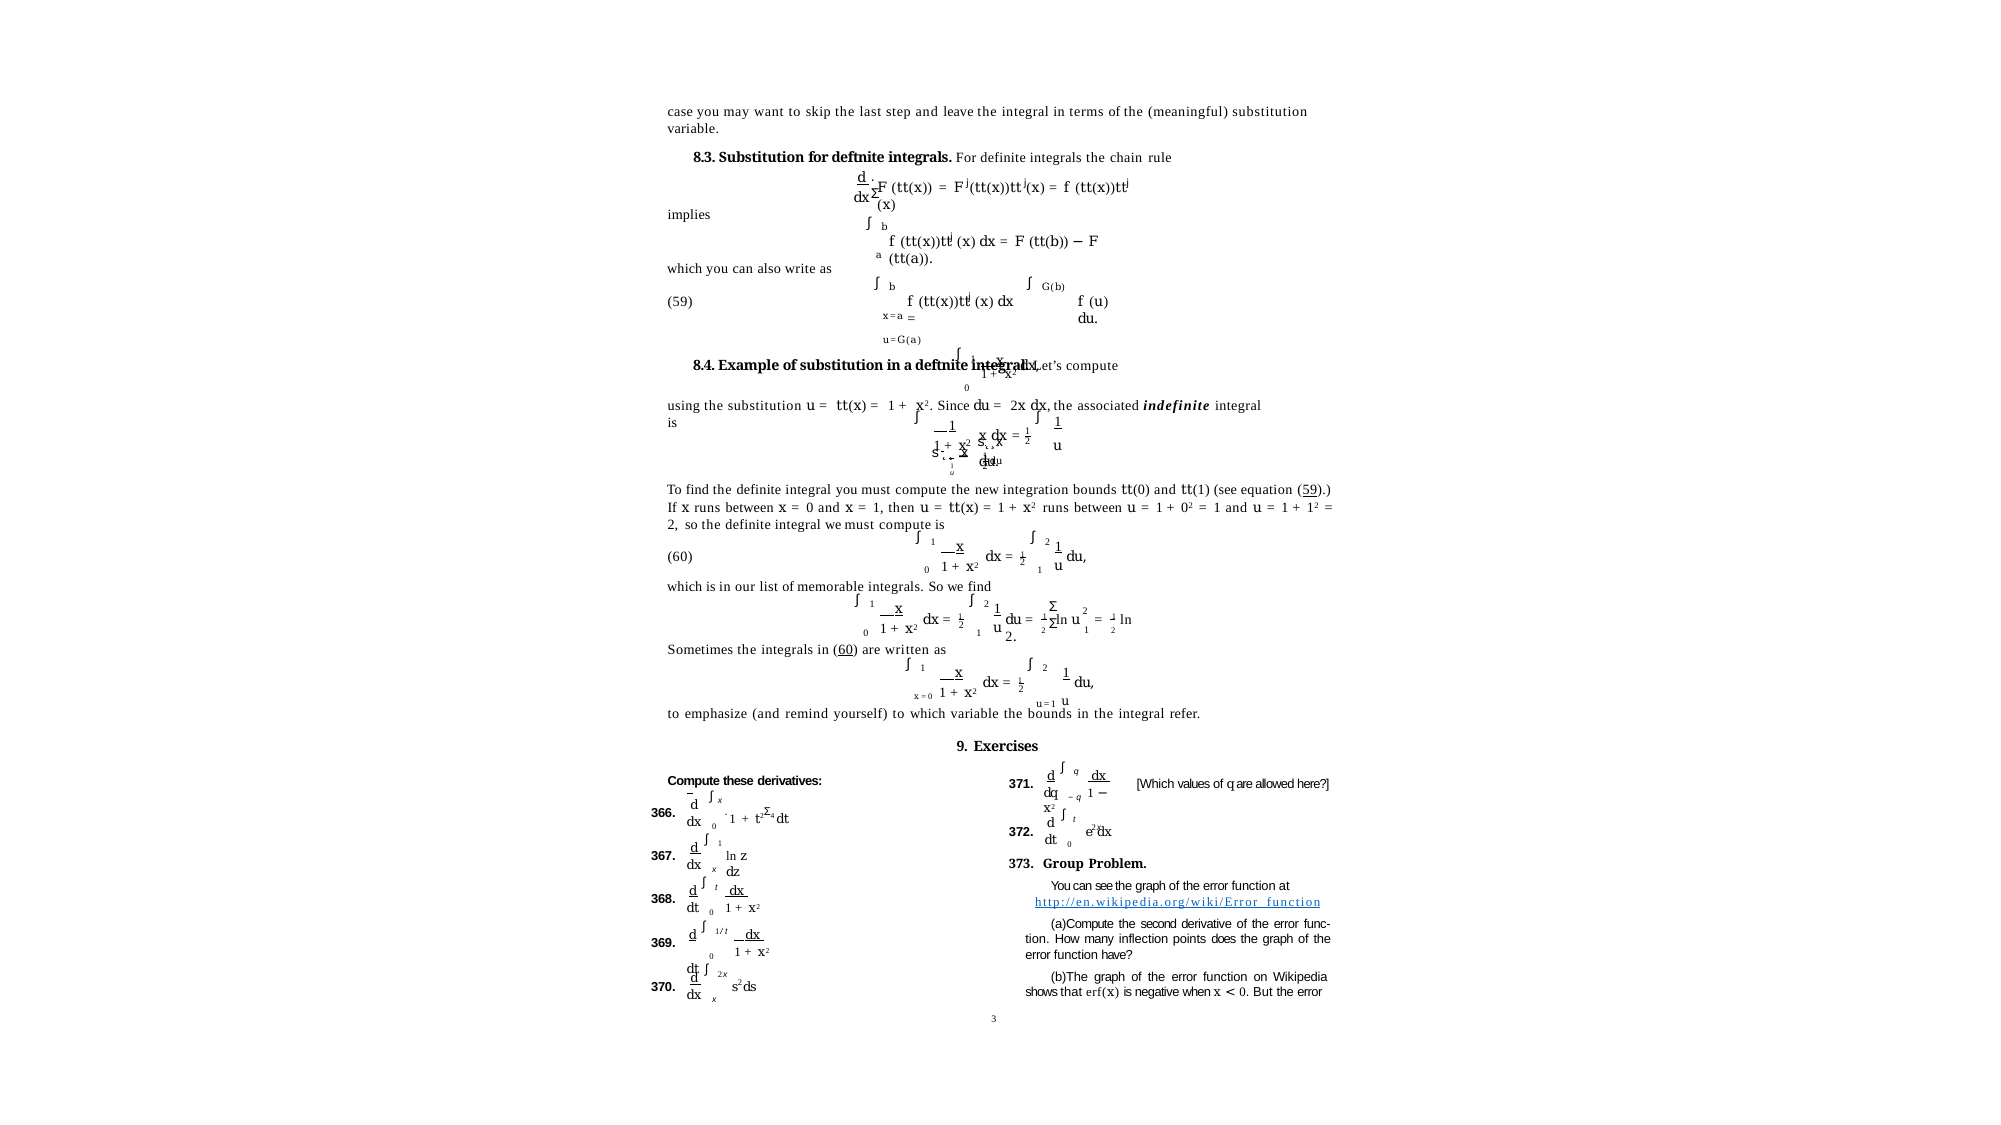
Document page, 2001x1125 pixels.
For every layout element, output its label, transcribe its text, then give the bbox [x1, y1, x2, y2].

text_box Σ Σ [1047, 596, 1085, 607]
text_box u [948, 467, 958, 477]
text_box d dx [685, 967, 703, 1003]
text_box ∫ [703, 829, 714, 846]
text_box dt [1043, 830, 1058, 847]
text_box ∫ ∫ [915, 526, 1039, 545]
text_box 2 [1041, 660, 1050, 674]
text_box 1 [1061, 662, 1071, 681]
text_box 0 [710, 819, 719, 831]
text_box dx [685, 812, 703, 829]
text_box ∫ ∫ [854, 588, 978, 607]
text_box ∫ [955, 343, 966, 362]
text_box 1 u [1052, 533, 1064, 574]
text_box du, [1064, 545, 1088, 564]
text_box .1 + t2Σ4 dt [723, 803, 793, 828]
text_box ln z dz [724, 846, 764, 879]
text_box 2 [957, 616, 966, 631]
text_box ∫ [700, 916, 711, 934]
text_box x [878, 610, 921, 617]
text_box u=1 u [1034, 684, 1072, 702]
text_box b [887, 279, 896, 293]
text_box (59) [666, 291, 695, 310]
text_box ∫ [1026, 271, 1038, 291]
text_box 372. [1007, 821, 1036, 839]
text_box d dx [1045, 766, 1124, 783]
text_box 2 [1018, 554, 1027, 568]
text_box To find the definite integral you must compute the new integration bounds tt(0) and tt(1) (see equation (59).) If x runs between x = 0 and x = 1, then u = tt(x) = 1 + x2 runs between u = 1 + 02 = 1 and u = 1 + 12 = 2, so the definite integral we must compute is [665, 479, 1336, 533]
text_box 0 [922, 565, 932, 575]
text_box 1 x dx = du. [977, 415, 1086, 470]
text_box 369. [649, 933, 678, 951]
text_box x [938, 662, 980, 681]
text_box case you may want to skip the last step and leave the integral in terms of the (meaningful) substitution variable. 8.3. Substitution for deftnite integrals. For definite integrals the chain rule [665, 100, 1334, 166]
text_box d dt [685, 923, 700, 967]
text_box dq 1 − x2 [1042, 783, 1123, 816]
text_box e dx [1084, 821, 1120, 839]
text_box . Σ [869, 165, 938, 201]
text_box x=0 1 + x2 [912, 681, 980, 702]
text_box ∫ [1059, 757, 1070, 766]
text_box f (tt(x))tt (x) dx = F (tt(b)) − F (tt(a)). [887, 230, 1135, 267]
text_box d [688, 803, 699, 812]
text_box x [716, 793, 726, 806]
text_box 2x [716, 967, 731, 980]
text_box using the substitution u = tt(x) = 1 + x2. Since du = 2x dx, the associated indefinite integral is [666, 394, 1272, 431]
text_box 1 2 [929, 533, 1051, 548]
text_box 368. [649, 889, 678, 907]
text_box 1/t [713, 924, 732, 936]
text_box ∫ [904, 652, 916, 671]
text_box to emphasize (and remind yourself) to which variable the bounds in the integral refer. 9. Exercises [666, 702, 1203, 755]
text_box ∫ [865, 211, 877, 230]
text_box which is in our list of memorable integrals. So we find [665, 575, 1004, 594]
text_box dx = 1 [921, 610, 966, 627]
text_box implies [666, 203, 713, 223]
text_box dx = 1 [981, 671, 1026, 691]
text_box f (u) du. [1076, 291, 1129, 308]
text_box 1 [919, 660, 928, 674]
text_box Sometimes the integrals in (60) are written as [666, 638, 954, 658]
text_box 1 + x [932, 434, 964, 441]
text_box 3 [988, 1013, 1012, 1025]
text_box 1 [716, 837, 725, 849]
text_box 366. [649, 803, 678, 821]
text_box x=a u=G(a) 8.4. Example of substitution in a deftnite integral. Let’s compute [691, 308, 1149, 373]
text_box ∫ ∫ [913, 405, 1045, 424]
text_box d dx [852, 165, 871, 205]
text_box [Which values of q are allowed here?] [1135, 774, 1334, 792]
text_box Group Problem. You can see the graph of the error function at http://en.wikipedia.org/wiki/Error_function Compute the second derivative of the error func- tion. How many inflection points does the graph of the error function have? The graph of the error function on Wikipedia shows that erf(x) is negative when x < 0. But the error [1007, 847, 1336, 1000]
text_box x [710, 862, 720, 875]
text_box 1 2 [868, 596, 990, 610]
text_box (60) dx = 1 [666, 545, 1028, 565]
text_box 371. [1007, 774, 1036, 792]
text_box d dx [685, 836, 703, 872]
text_box d dx [687, 881, 762, 899]
text_box dt 1 + x2 [685, 898, 761, 915]
text_box f (tt(x))tt (x) dx = [905, 291, 1026, 308]
text_box 1 + x2 [939, 565, 981, 575]
text_box du, [1072, 671, 1095, 691]
text_box ∫ [1026, 652, 1038, 671]
text_box 0 [962, 379, 972, 394]
text_box ∫ [873, 271, 885, 291]
text_box ∫ [700, 872, 711, 881]
text_box 1 [975, 624, 984, 639]
text_box 1 [1036, 562, 1045, 576]
text_box G(b) [1040, 279, 1066, 293]
text_box s ˛¸ x [930, 441, 976, 460]
text_box x 1 + x2 dx, [979, 353, 1045, 382]
text_box 1 [969, 351, 978, 365]
text_box 0 [708, 949, 717, 962]
text_box 367. [649, 846, 678, 864]
text_box 2 [1017, 680, 1026, 695]
text_box 1 + x2 [878, 617, 920, 637]
text_box ∫ [703, 959, 714, 977]
text_box 1 [932, 424, 974, 434]
text_box F (tt(x)) = F (tt(x))tt (x) = f (tt(x))tt (x) [875, 177, 1150, 213]
text_box 2 ∫ [1043, 804, 1084, 822]
text_box a which you can also write as [665, 247, 883, 277]
text_box du = 1 ln u = 1 ln 2. [1003, 607, 1146, 644]
text_box d [1045, 822, 1056, 830]
text_box 2 s˛¸x [964, 430, 977, 449]
text_box ∫ [685, 786, 714, 803]
text_box Compute these derivatives: [666, 771, 828, 788]
text_box 1 u [991, 595, 1003, 636]
text_box dx 1 + x2 [733, 923, 772, 960]
text_box b [879, 219, 888, 233]
text_box 370. [649, 977, 678, 994]
text_box s ds [730, 977, 759, 994]
text_box 0 [1065, 837, 1074, 847]
text_box 1 [949, 459, 957, 467]
text_box x [710, 995, 720, 1005]
text_box 0 [861, 624, 871, 638]
